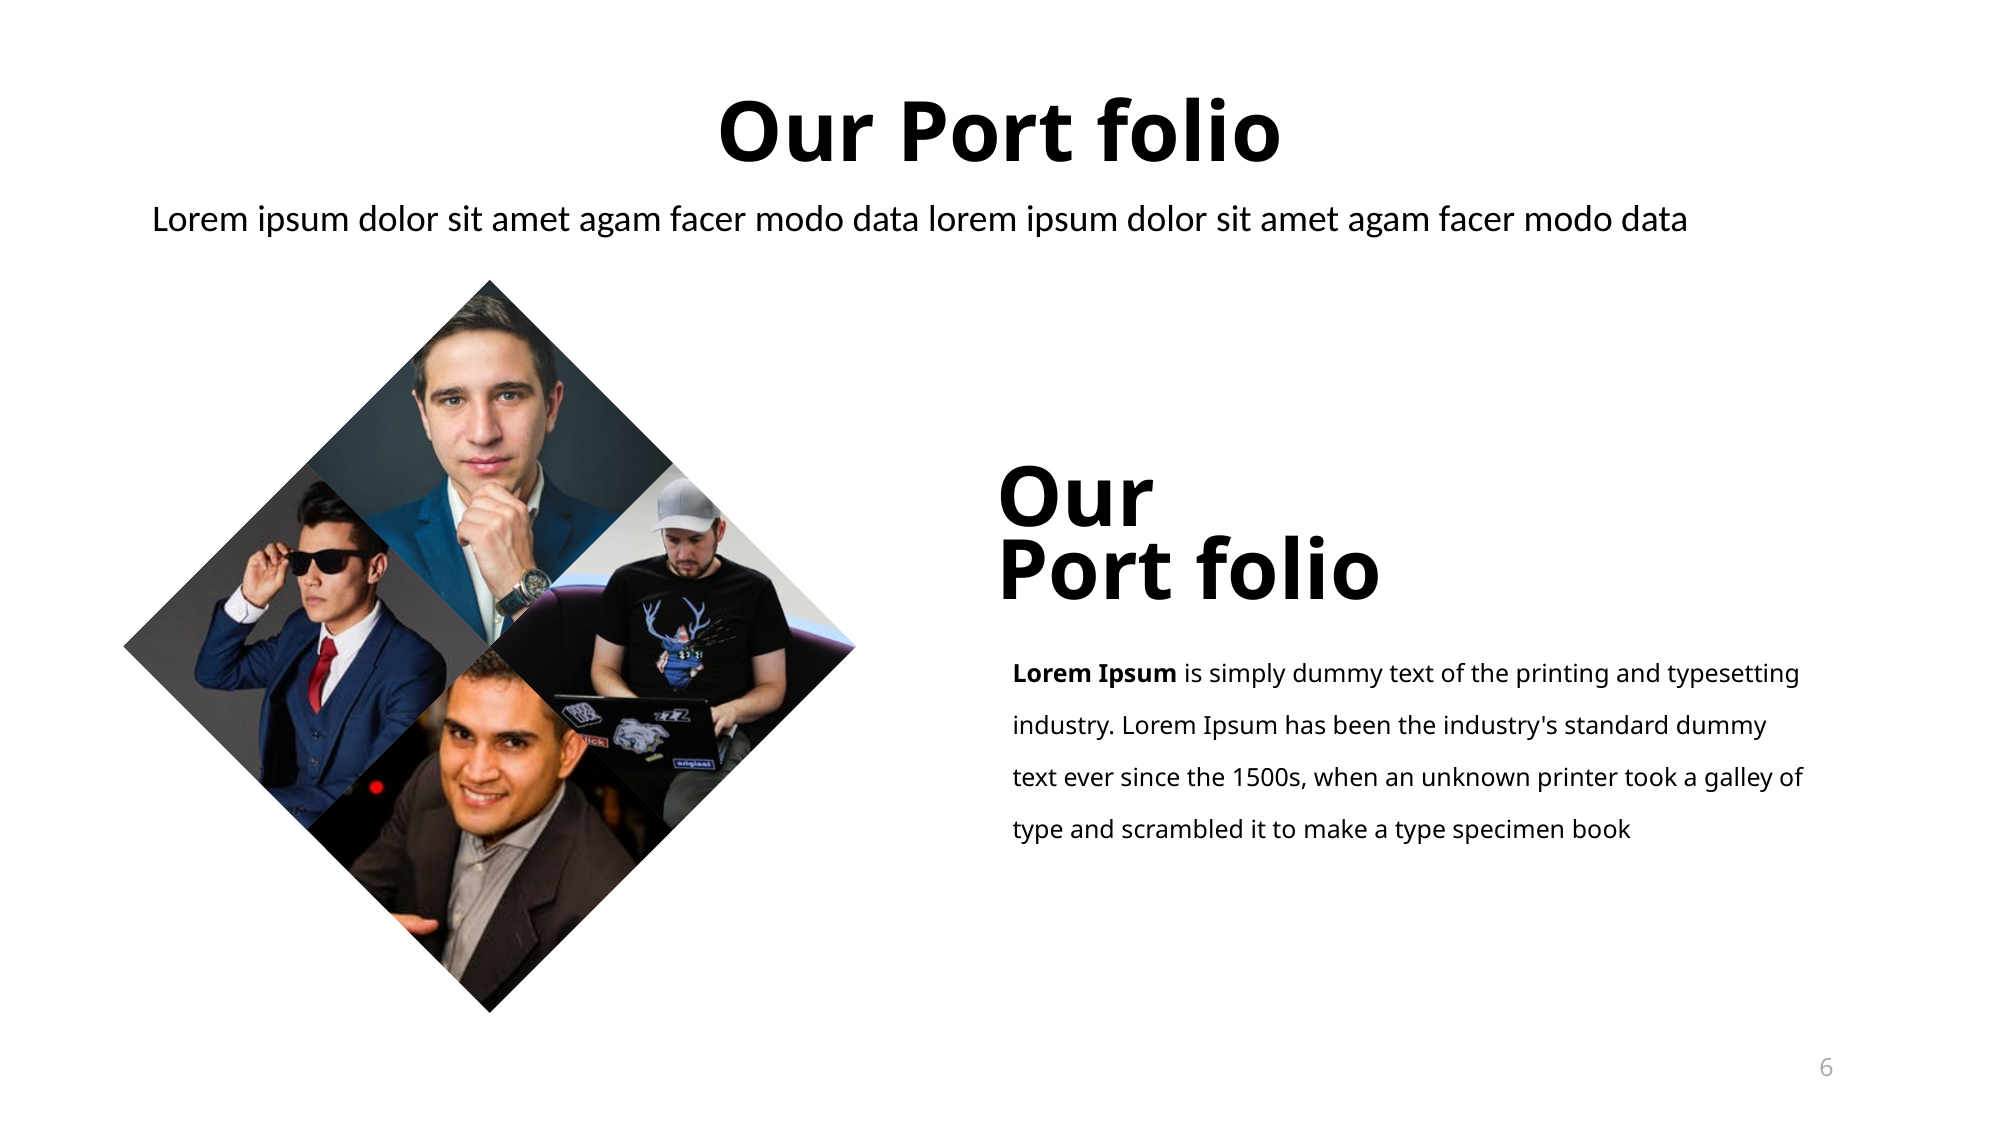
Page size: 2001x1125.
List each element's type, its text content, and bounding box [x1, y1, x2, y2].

subtitle Lorem ipsum dolor sit amet agam facer modo data lorem ipsum dolor sit amet agam facer modo data [137, 186, 1863, 227]
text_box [997, 463, 1823, 854]
slide_number 6 [1790, 1042, 1863, 1094]
picture [123, 279, 857, 1013]
title Our Port folio [137, 78, 1863, 186]
